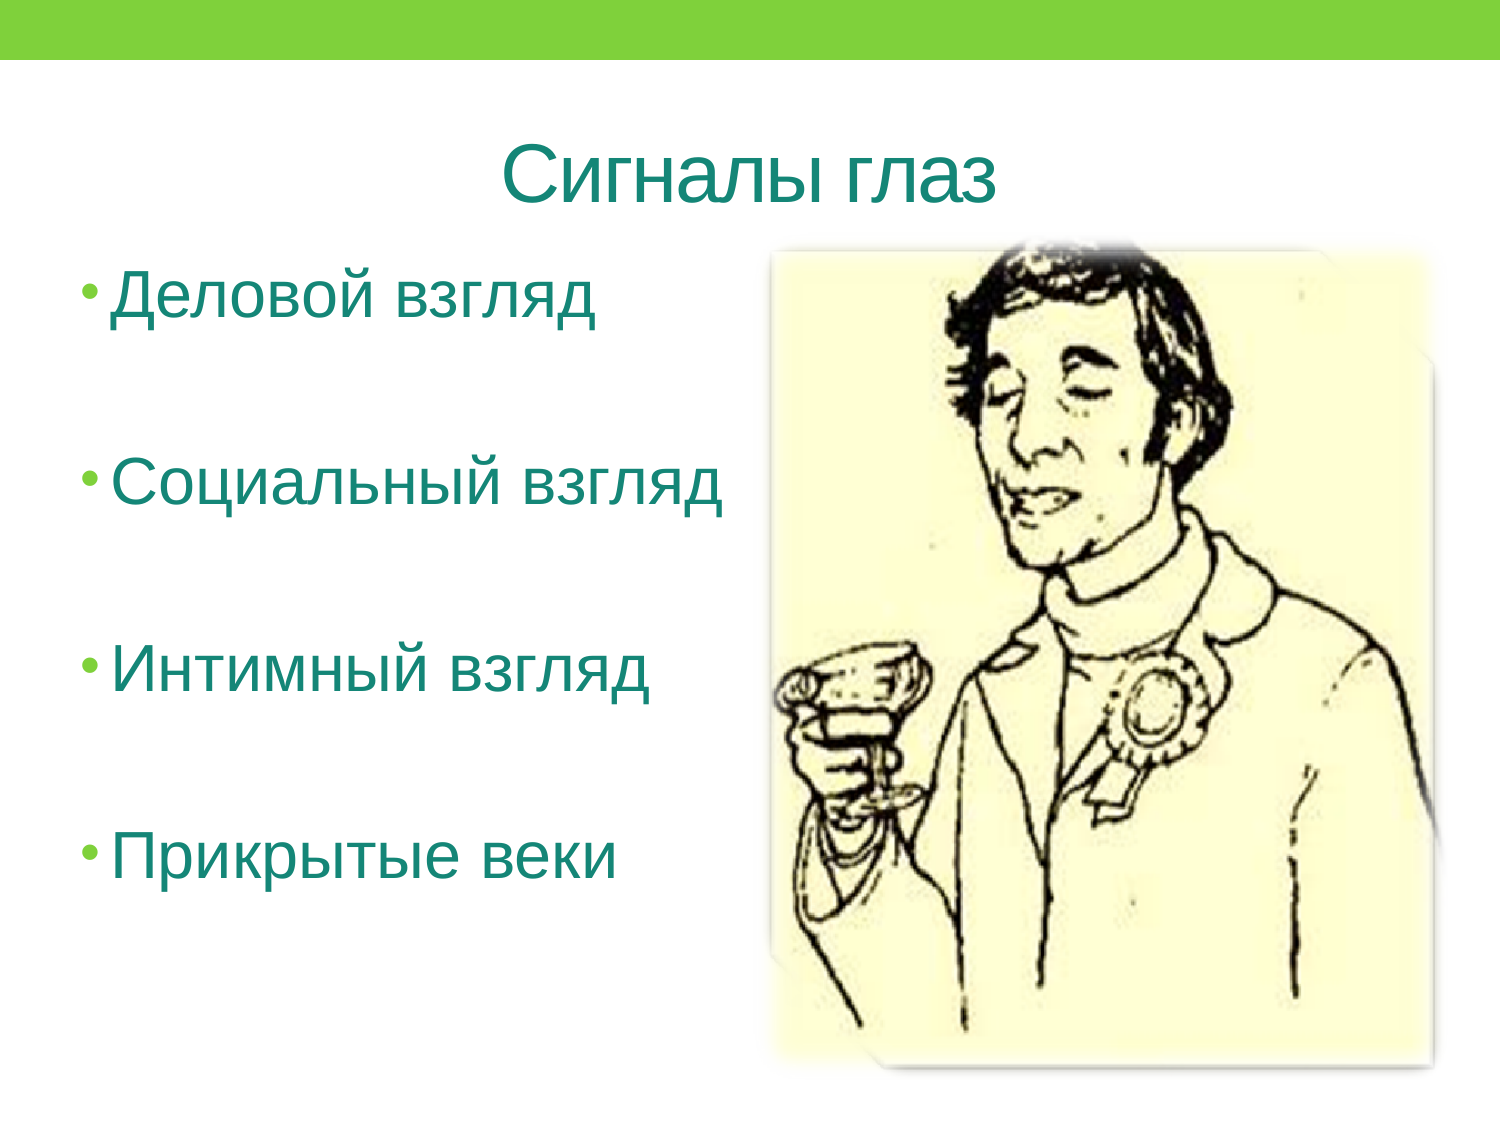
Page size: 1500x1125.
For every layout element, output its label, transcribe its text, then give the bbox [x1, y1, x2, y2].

title Сигналы глаз [75, 87, 1425, 243]
list Деловой взгляд Социальный взгляд Интимный взгляд Прикрытые веки [64, 243, 740, 1056]
picture [743, 223, 1459, 1095]
